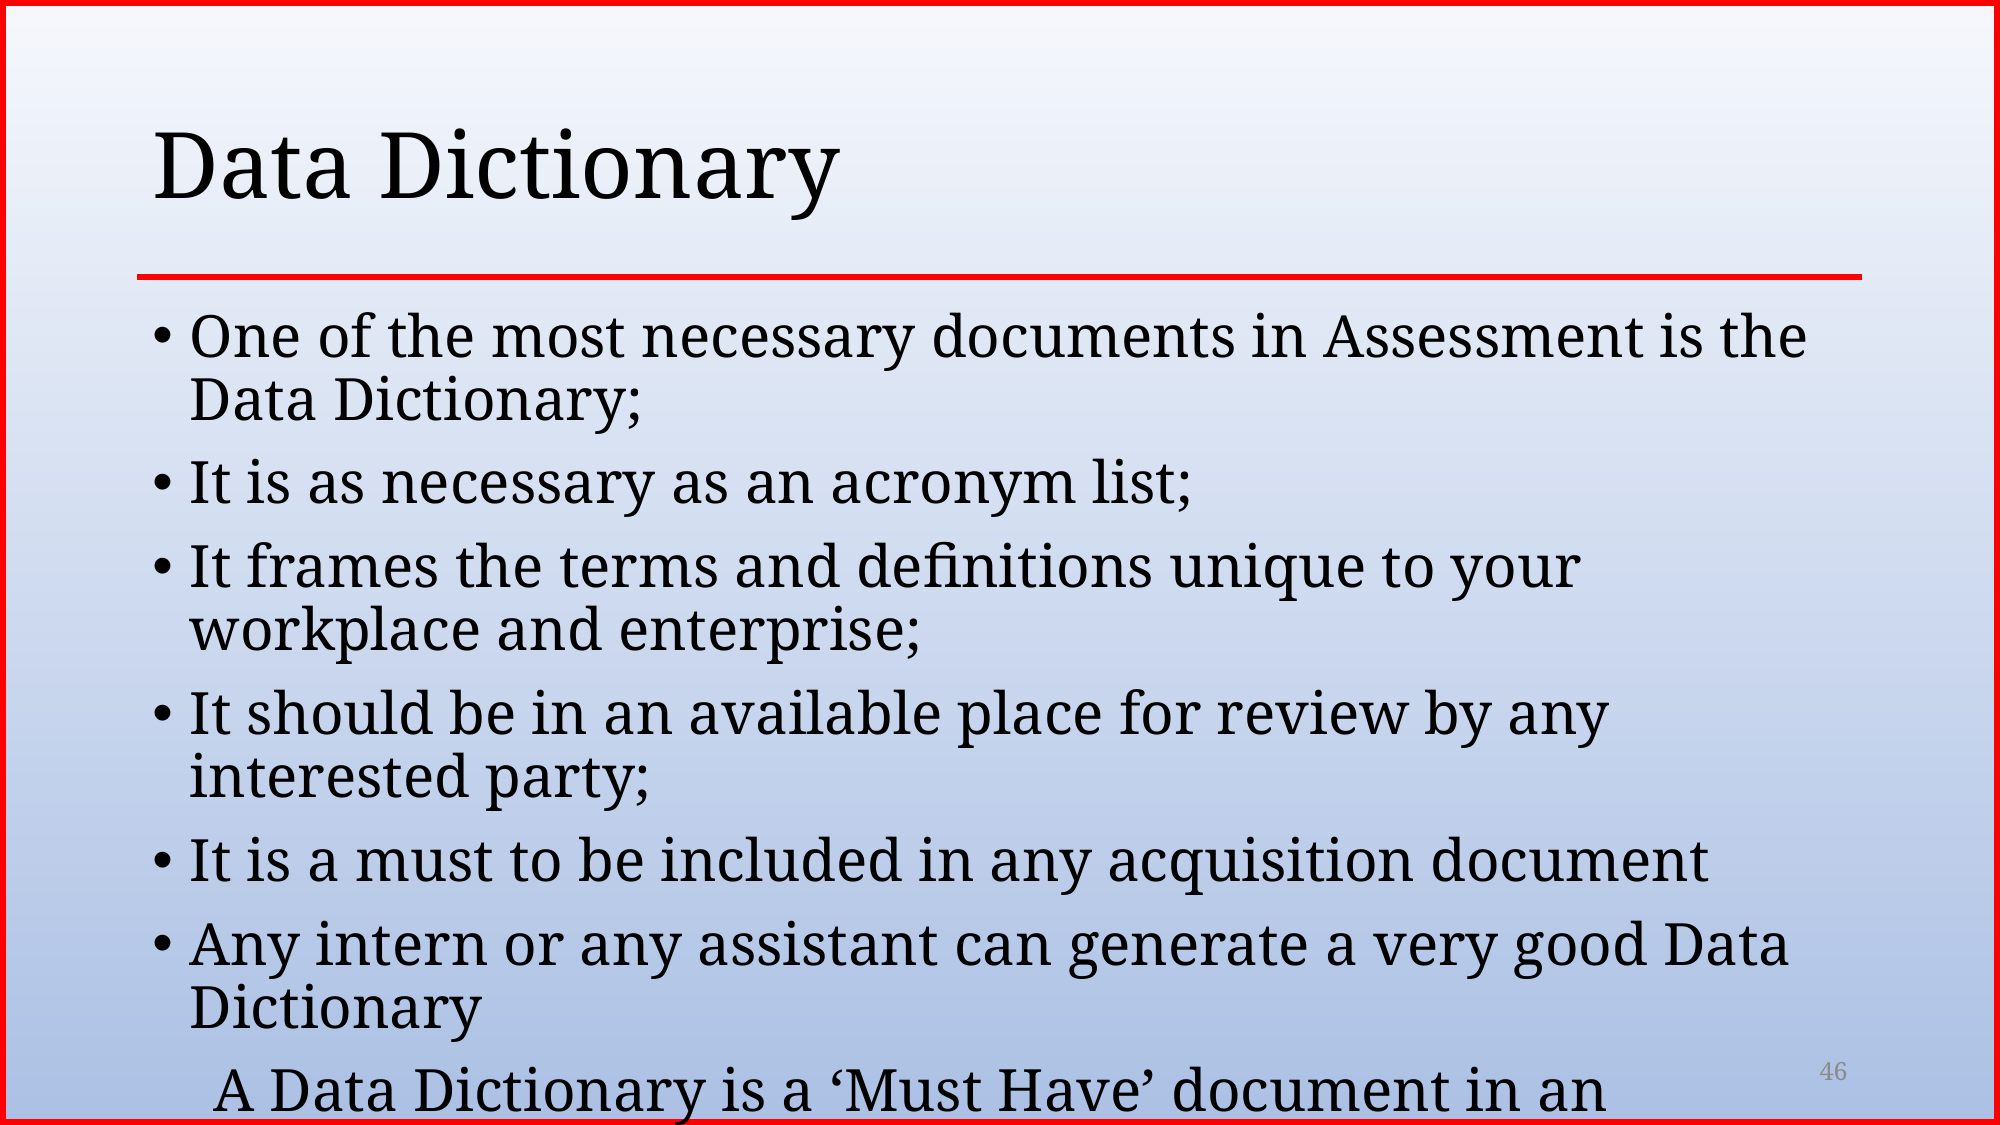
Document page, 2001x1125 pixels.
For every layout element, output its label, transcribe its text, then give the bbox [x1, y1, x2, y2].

title Data Dictionary [137, 59, 1863, 278]
list One of the most necessary documents in Assessment is the Data Dictionary; It is as necessary as an acronym list; It frames the terms and definitions unique to your workplace and enterprise; It should be in an available place for review by any interested party; It is a must to be included in any acquisition document Any intern or any assistant can generate a very good Data Dictionary A Data Dictionary is a ‘Must Have’ document in an Technical Library [137, 299, 1863, 1014]
slide_number 46 [1412, 1042, 1863, 1103]
